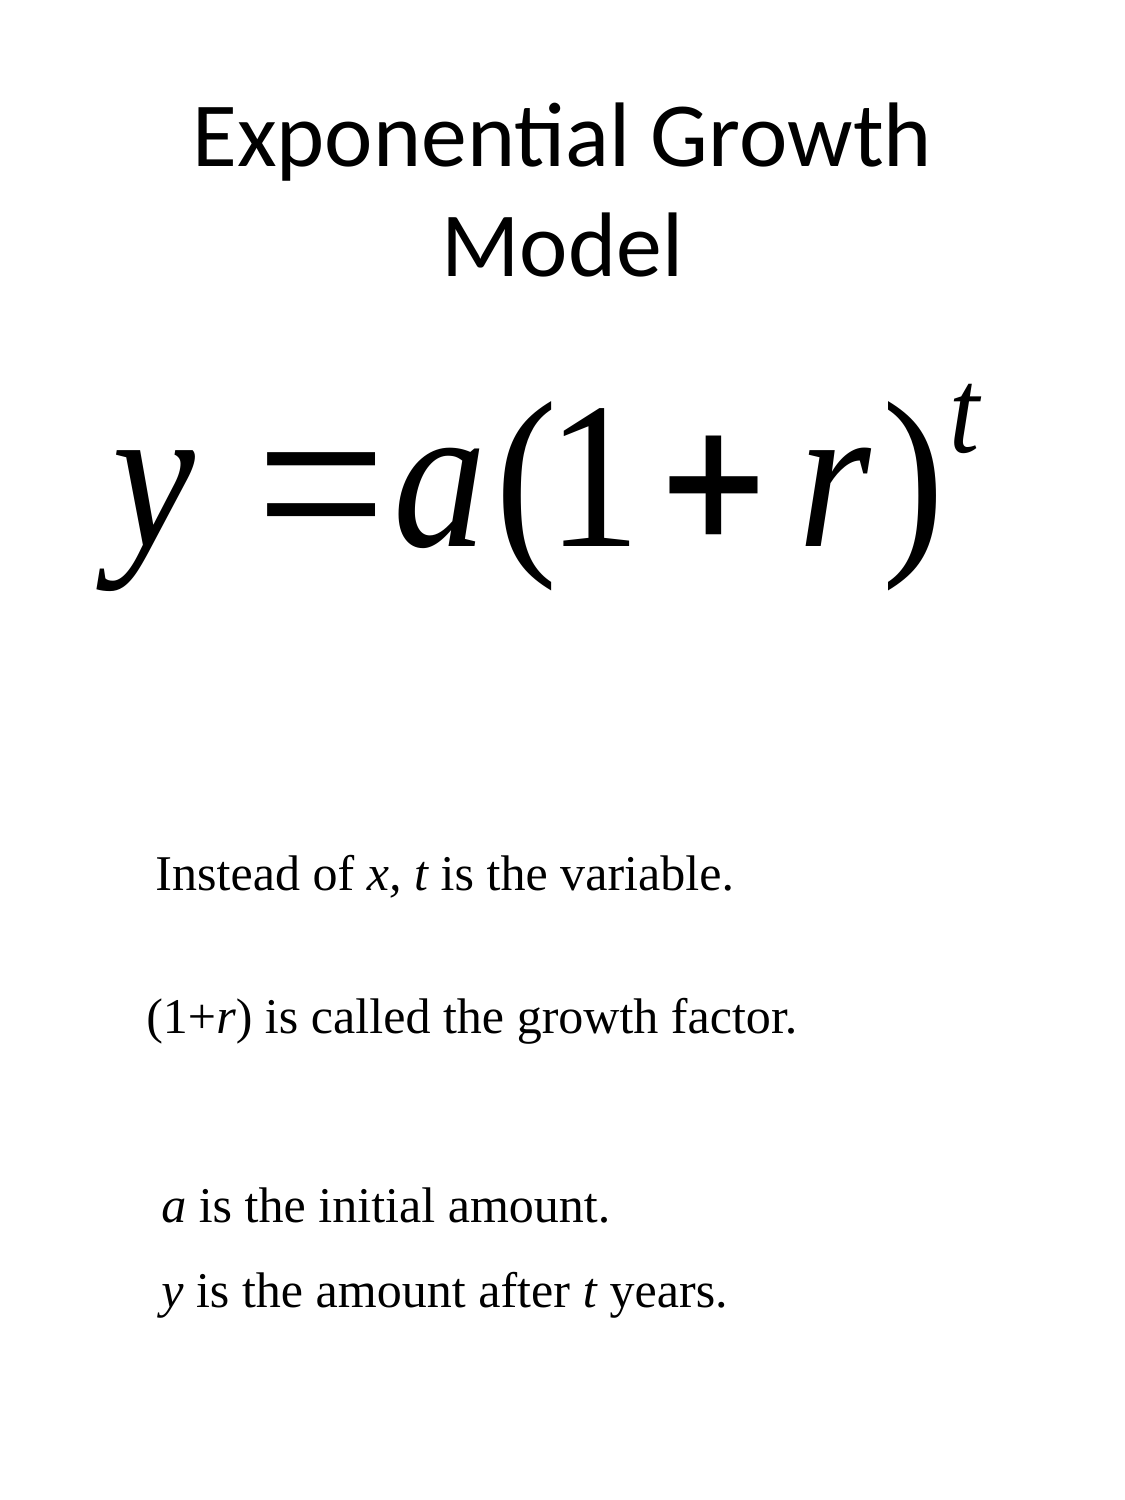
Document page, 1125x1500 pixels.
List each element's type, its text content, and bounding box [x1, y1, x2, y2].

title Exponential Growth Model [56, 60, 1069, 310]
text_box Instead of x, t is the variable. [140, 833, 816, 908]
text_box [79, 337, 1005, 614]
text_box (1+r) is called the growth factor. [131, 975, 814, 1051]
text_box a is the initial amount. y is the amount after t years. [133, 1164, 950, 1325]
